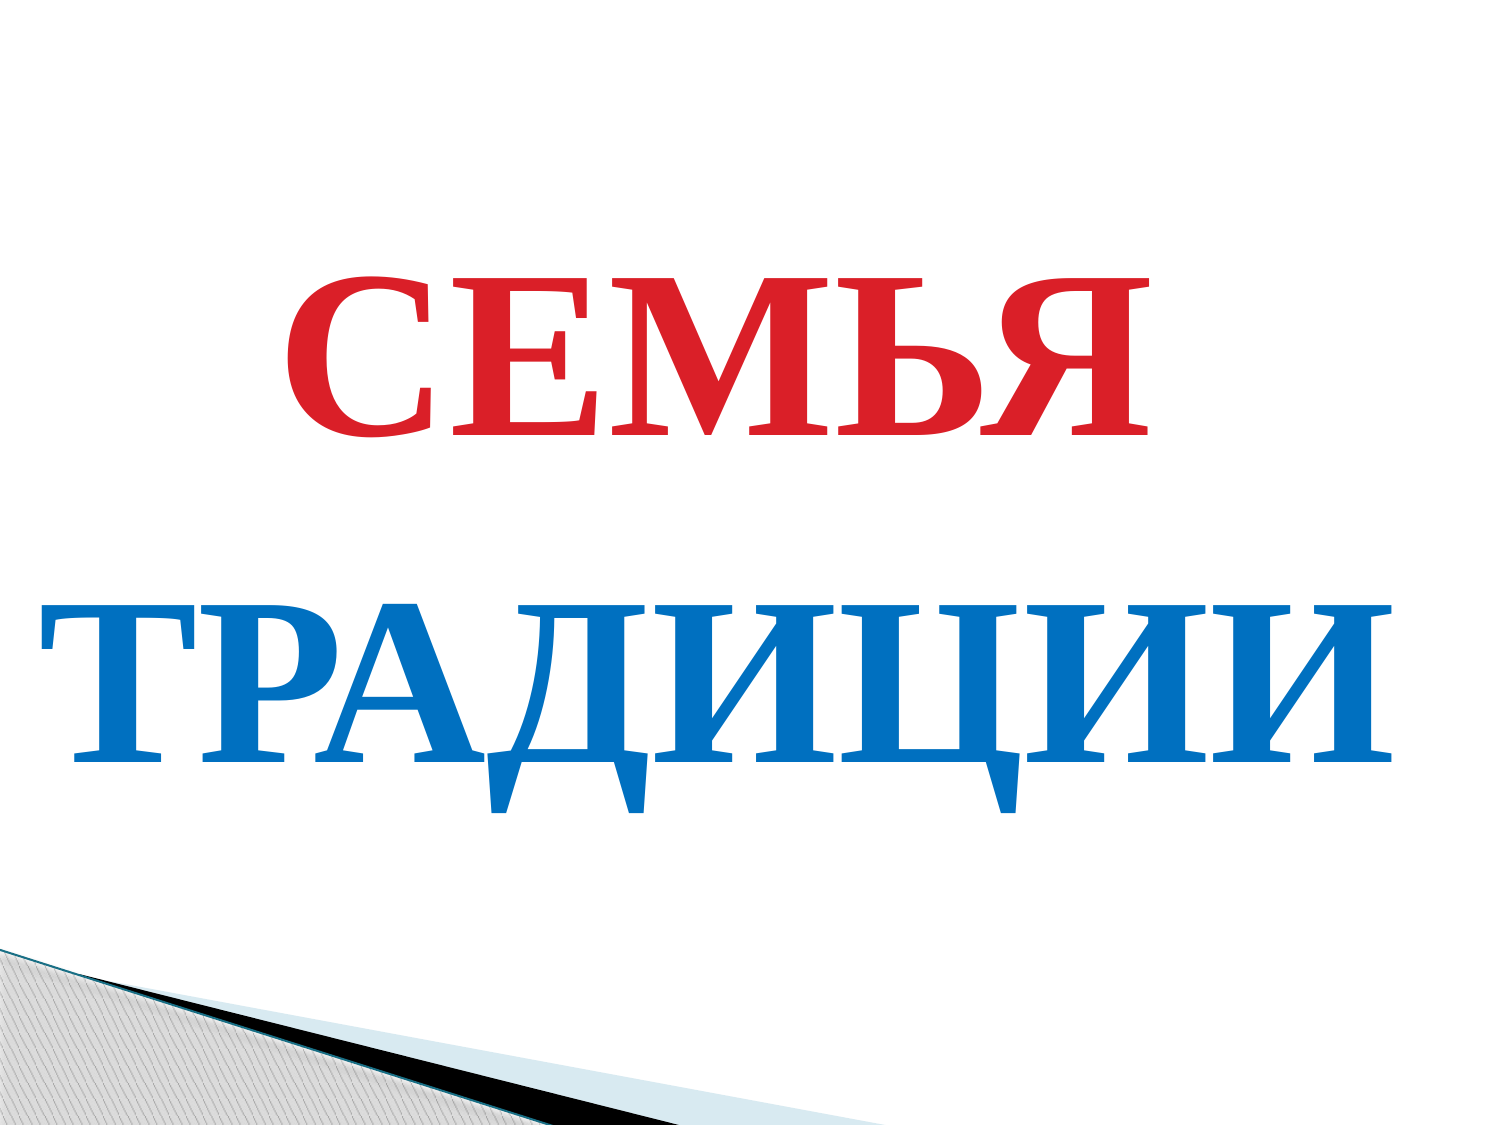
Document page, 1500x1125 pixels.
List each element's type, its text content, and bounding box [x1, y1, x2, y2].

text_box ТРАДИЦИИ [23, 515, 1477, 818]
title СЕМЬЯ [210, 246, 1219, 434]
